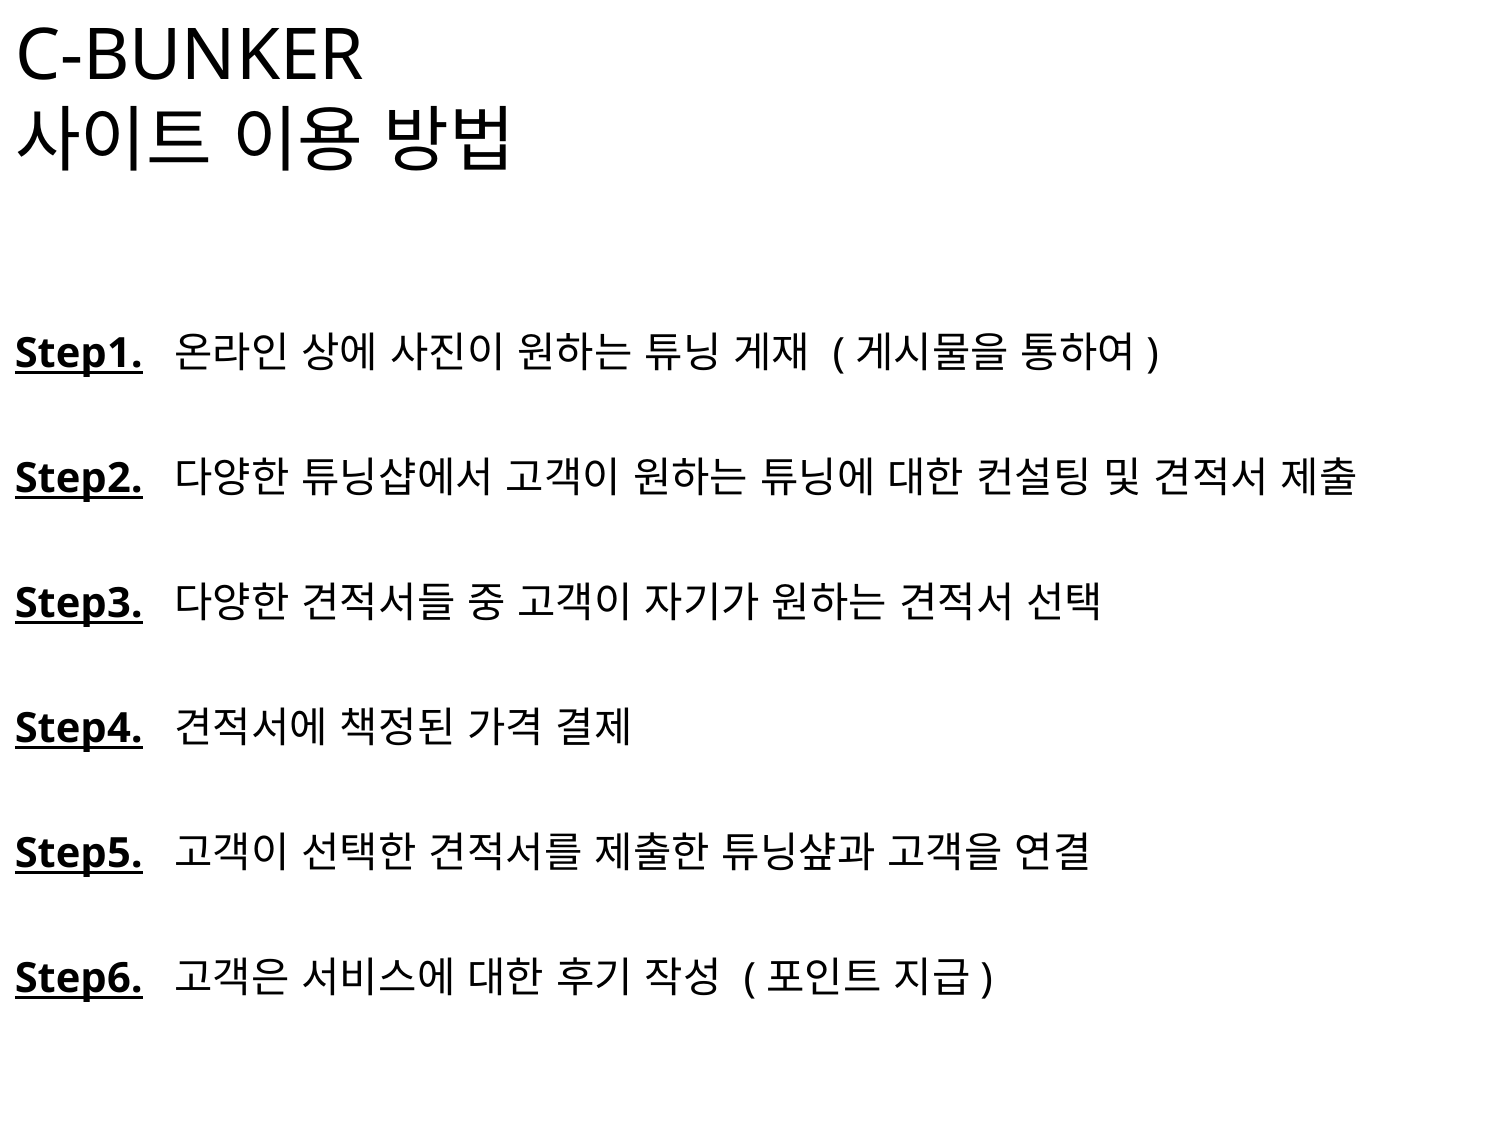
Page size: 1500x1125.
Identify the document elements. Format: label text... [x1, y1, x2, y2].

text_box Step1. 온라인 상에 사진이 원하는 튜닝 게재 (게시물을 통하여) Step2. 다양한 튜닝샵에서 고객이 원하는 튜닝에 대한 컨설팅 및 견적서 제출 Step3. 다양한 견적서들 중 고객이 자기가 원하는 견적서 선택 Step4. 견적서에 책정된 가격 결제 Step5. 고객이 선택한 견적서를 제출한 튜닝샾과 고객을 연결 Step6. 고객은 서비스에 대한 후기 작성 (포인트 지급) [0, 243, 1500, 1009]
title C-BUNKER 사이트 이용 방법 [0, 0, 1350, 188]
